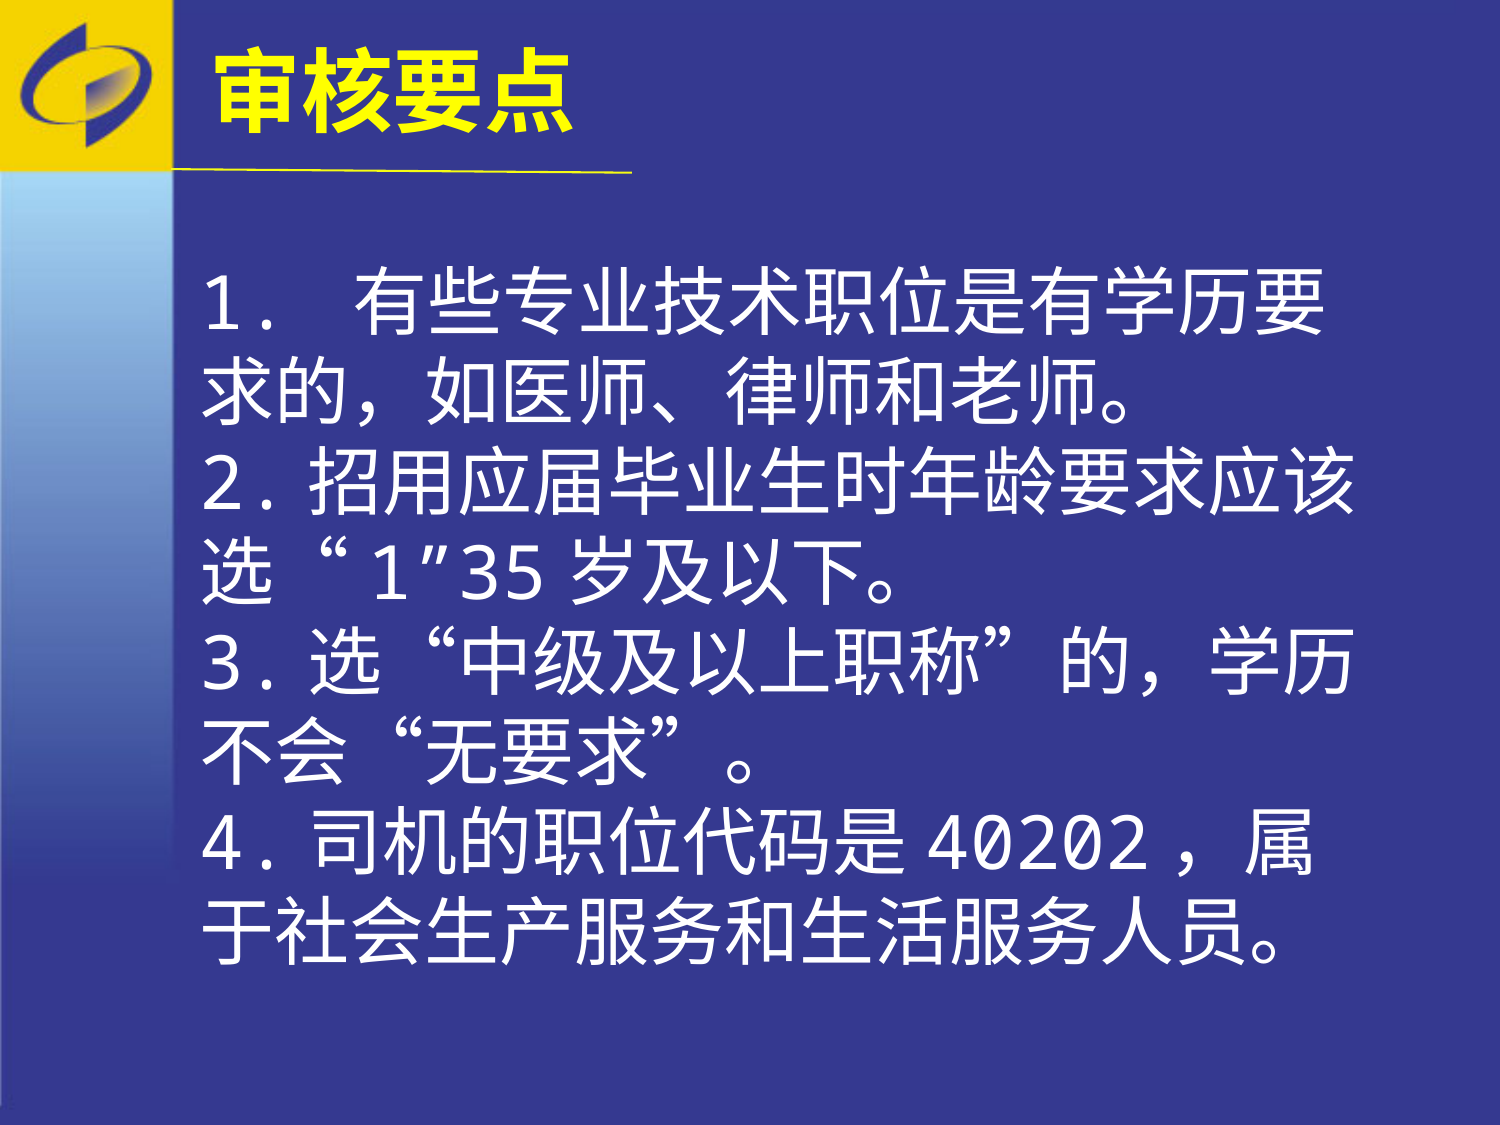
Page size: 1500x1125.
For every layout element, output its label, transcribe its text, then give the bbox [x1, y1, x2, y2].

picture [0, 0, 1500, 1125]
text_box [171, 169, 632, 173]
title 1. 有些专业技术职位是有学历要求的，如医师、律师和老师。 2.招用应届毕业生时年龄要求应该选“1”35岁及以下。 3.选“中级及以上职称”的，学历不会“无要求”。 4.司机的职位代码是40202，属于社会生产服务和生活服务人员。 [182, 242, 1406, 982]
text_box 审核要点 [194, 25, 992, 151]
